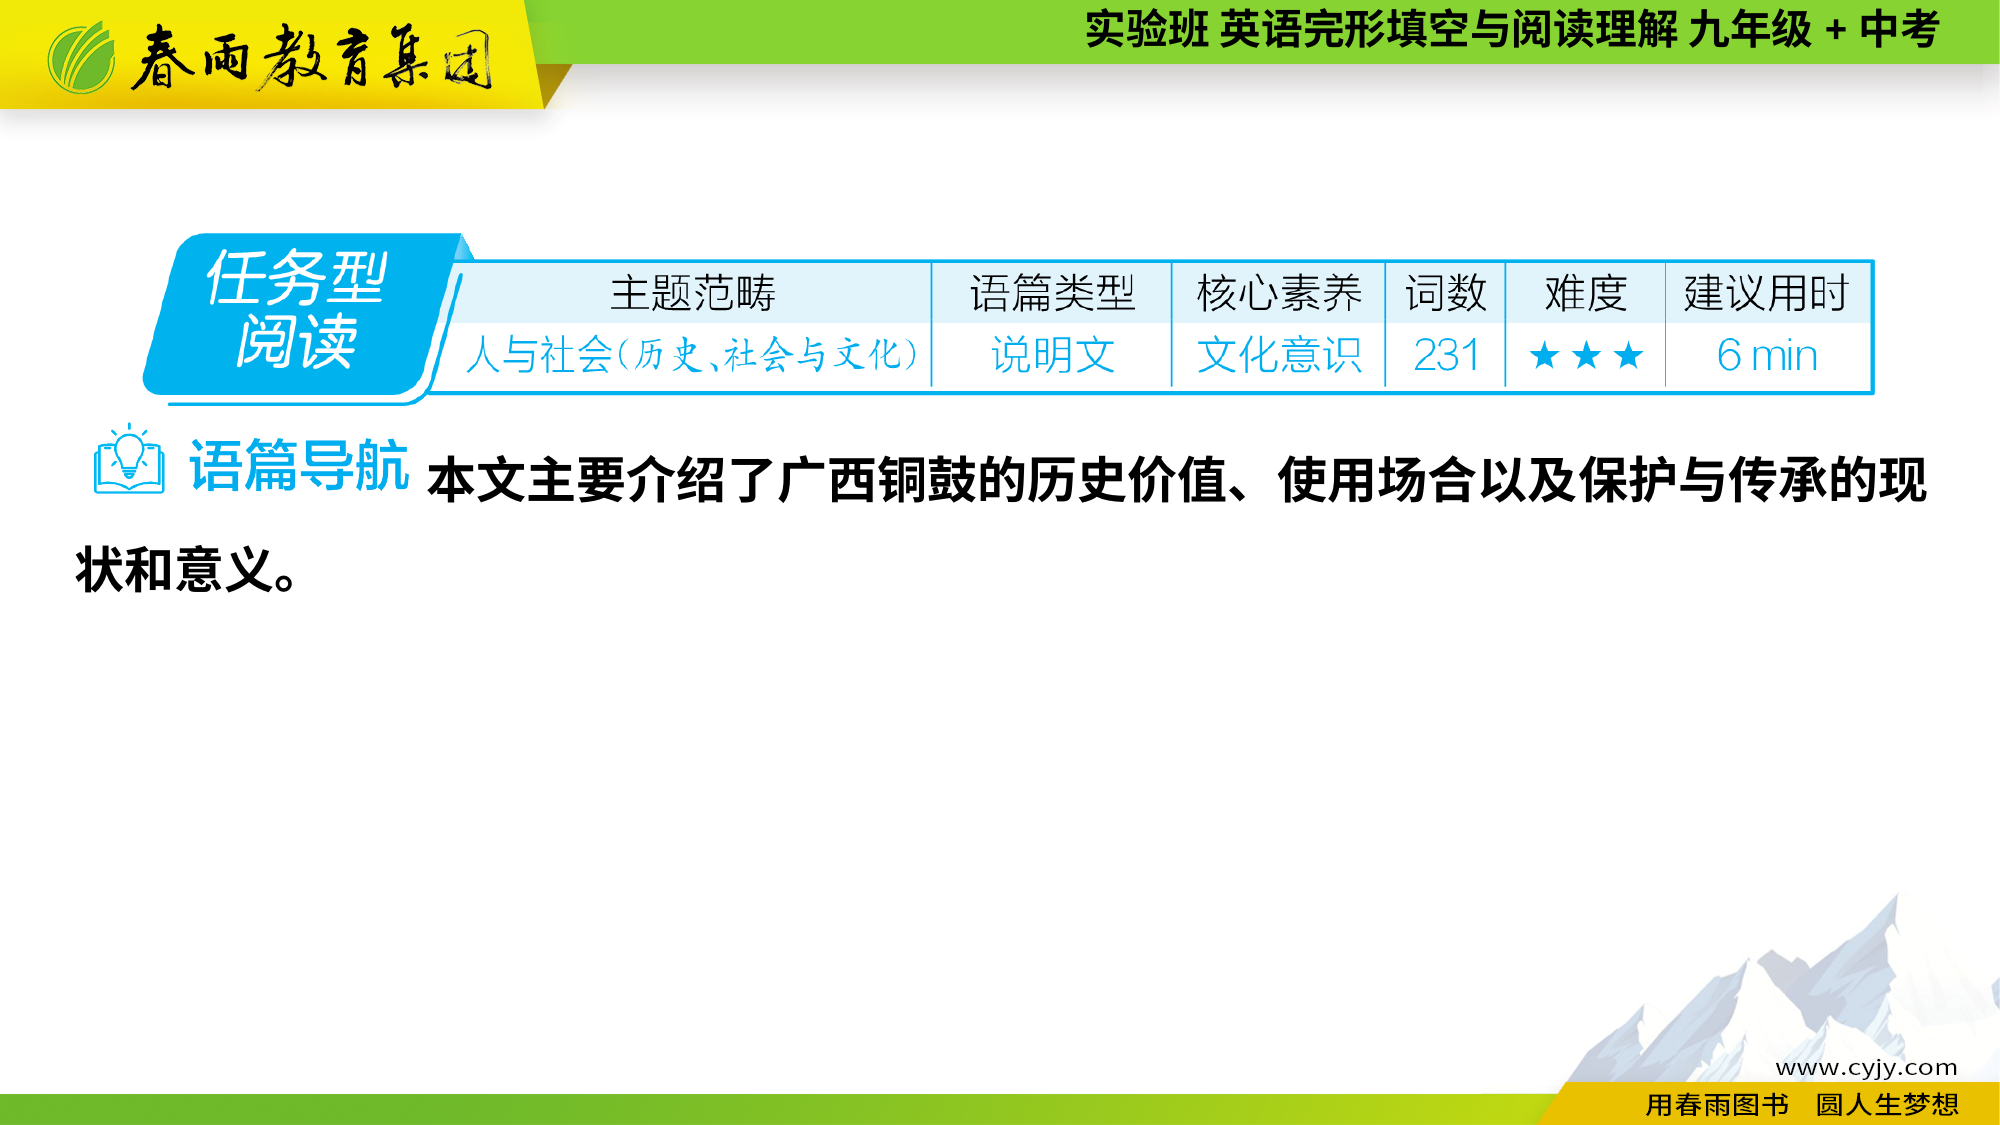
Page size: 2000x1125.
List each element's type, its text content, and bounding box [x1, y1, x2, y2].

list 本文主要介绍了广西铜鼓的历史价值、使用场合以及保护与传承的现状和意义。 [59, 410, 1944, 608]
picture [0, 0, 2000, 1125]
